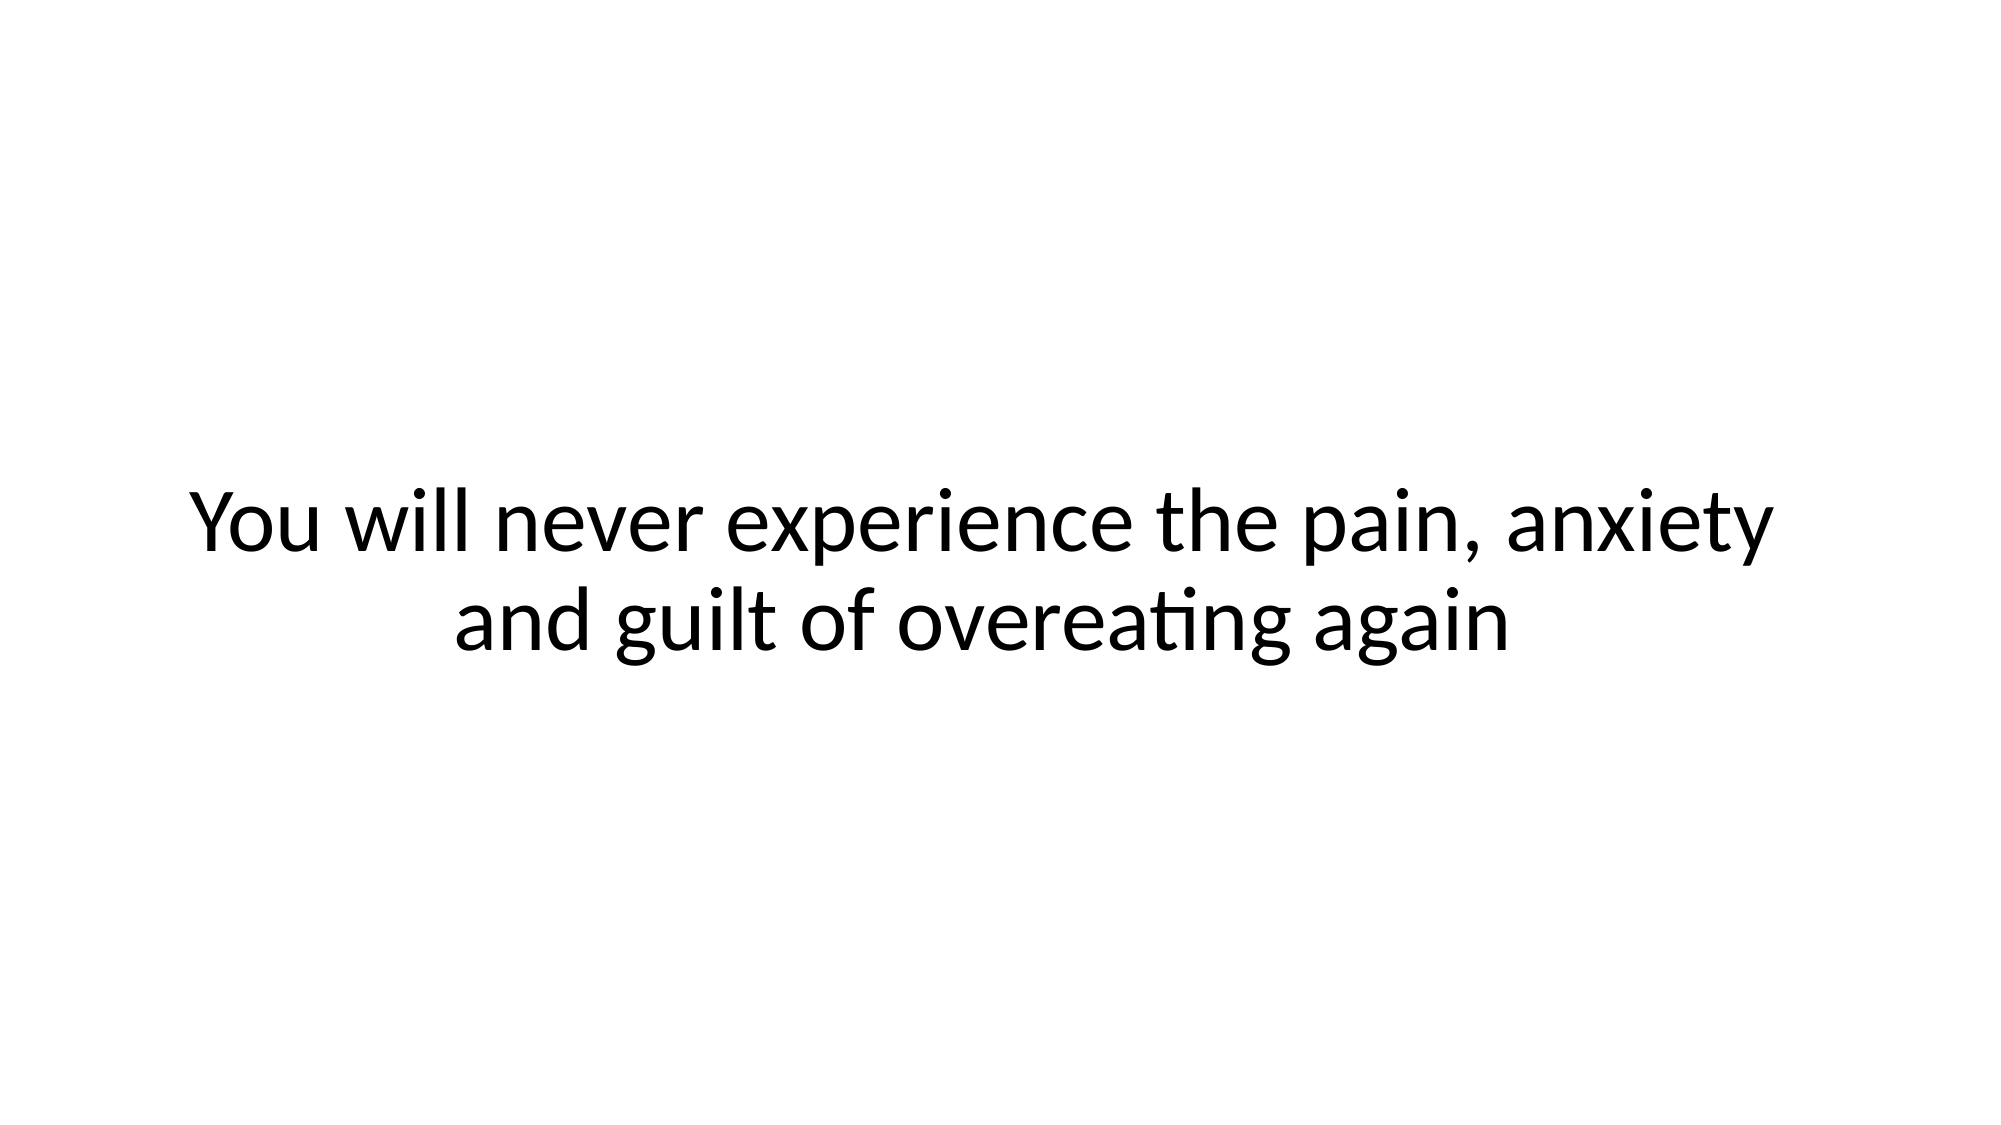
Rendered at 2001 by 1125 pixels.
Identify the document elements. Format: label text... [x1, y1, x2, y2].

list You will never experience the pain, anxiety and guilt of overeating again [120, 345, 1846, 919]
